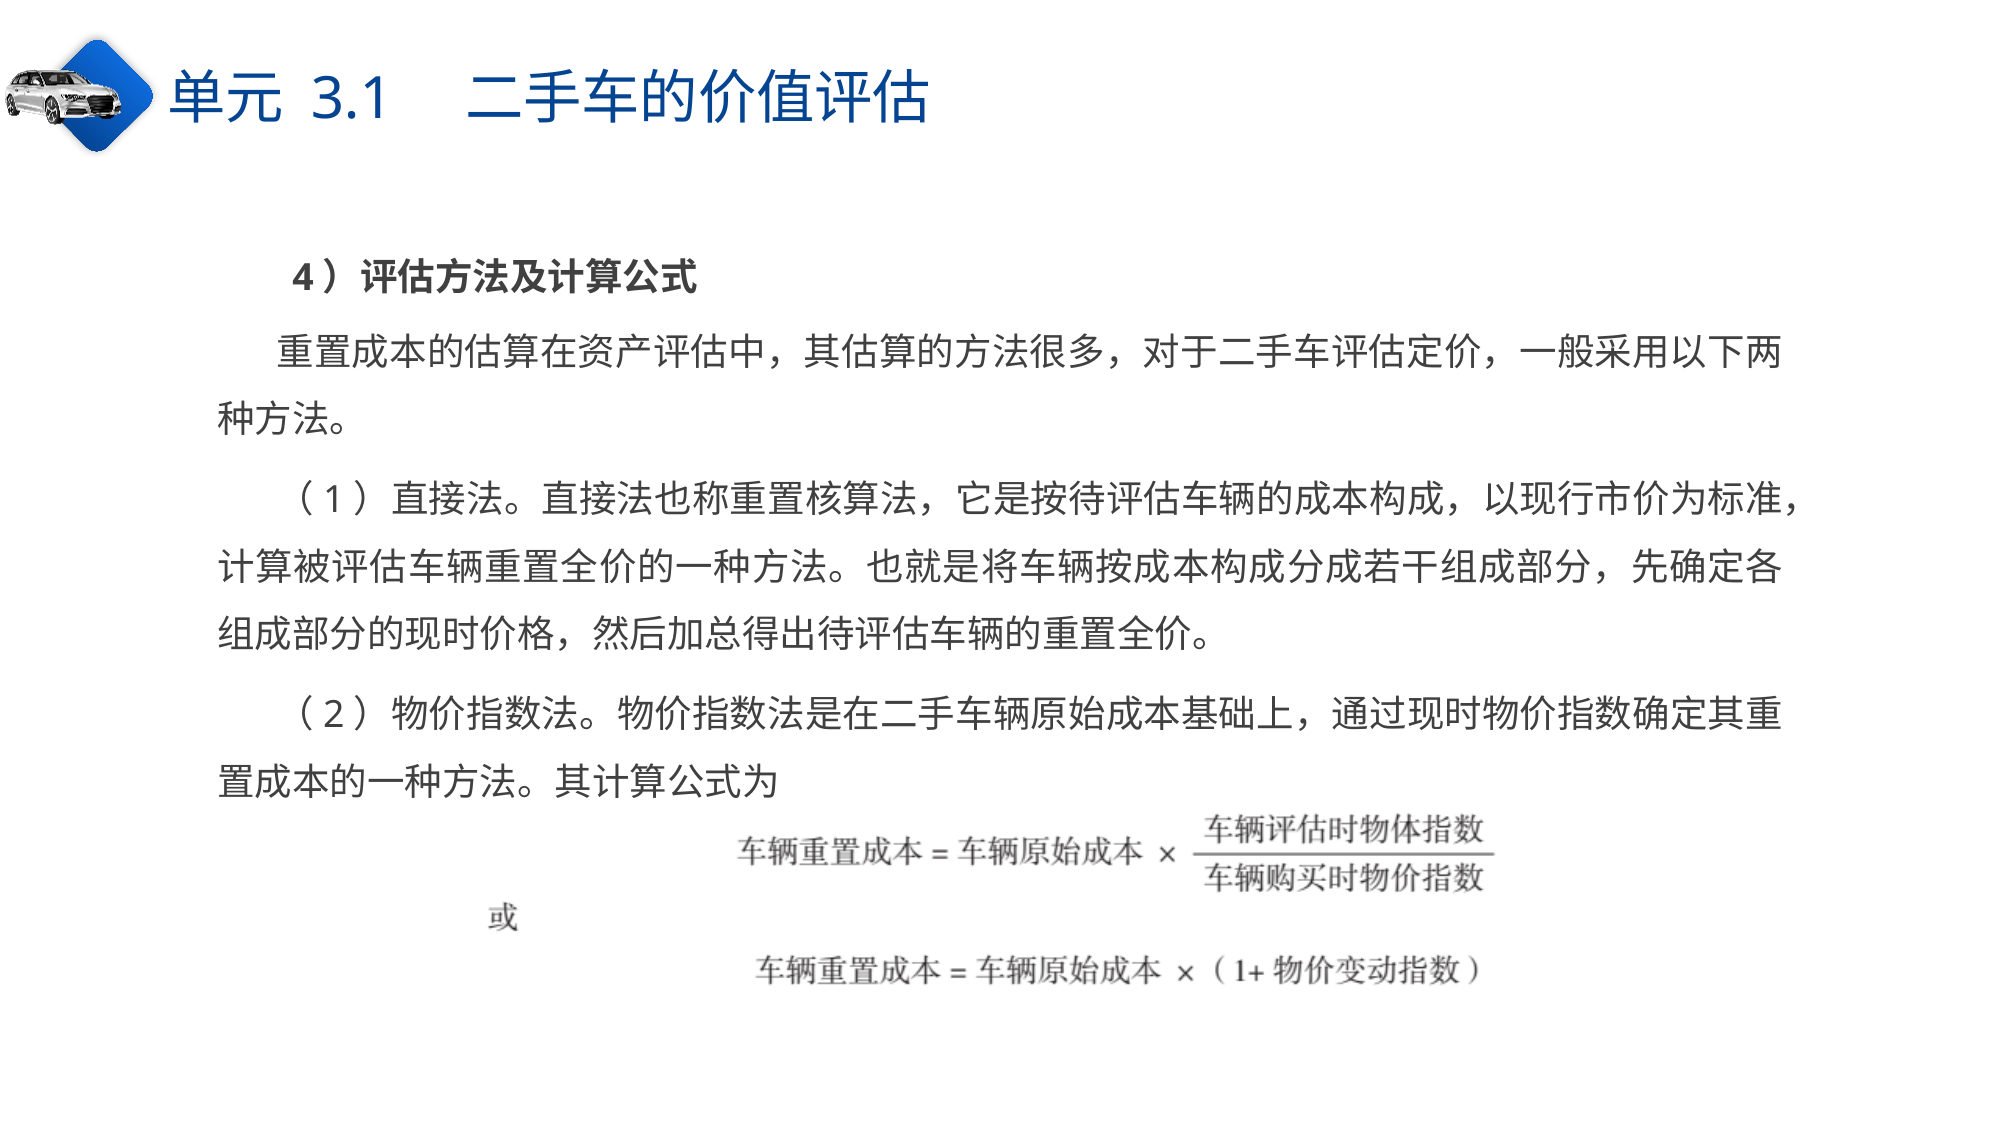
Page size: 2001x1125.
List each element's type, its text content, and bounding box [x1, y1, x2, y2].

text_box 重置成本的估算在资产评估中，其估算的方法很多，对于二手车评估定价，一般采用以下两种方法。 （1）直接法。直接法也称重置核算法，它是按待评估车辆的成本构成，以现行市价为标准，计算被评估车辆重置全价的一种方法。也就是将车辆按成本构成分成若干组成部分，先确定各组成部分的现时价格，然后加总得出待评估车辆的重置全价。 （2）物价指数法。物价指数法是在二手车辆原始成本基础上，通过现时物价指数确定其重置成本的一种方法。其计算公式为 [202, 297, 1798, 811]
text_box 单元 3.1 二手车的价值评估 [152, 52, 946, 138]
picture [478, 798, 1522, 1000]
picture [0, 31, 125, 157]
text_box 4）评估方法及计算公式 [202, 222, 998, 306]
